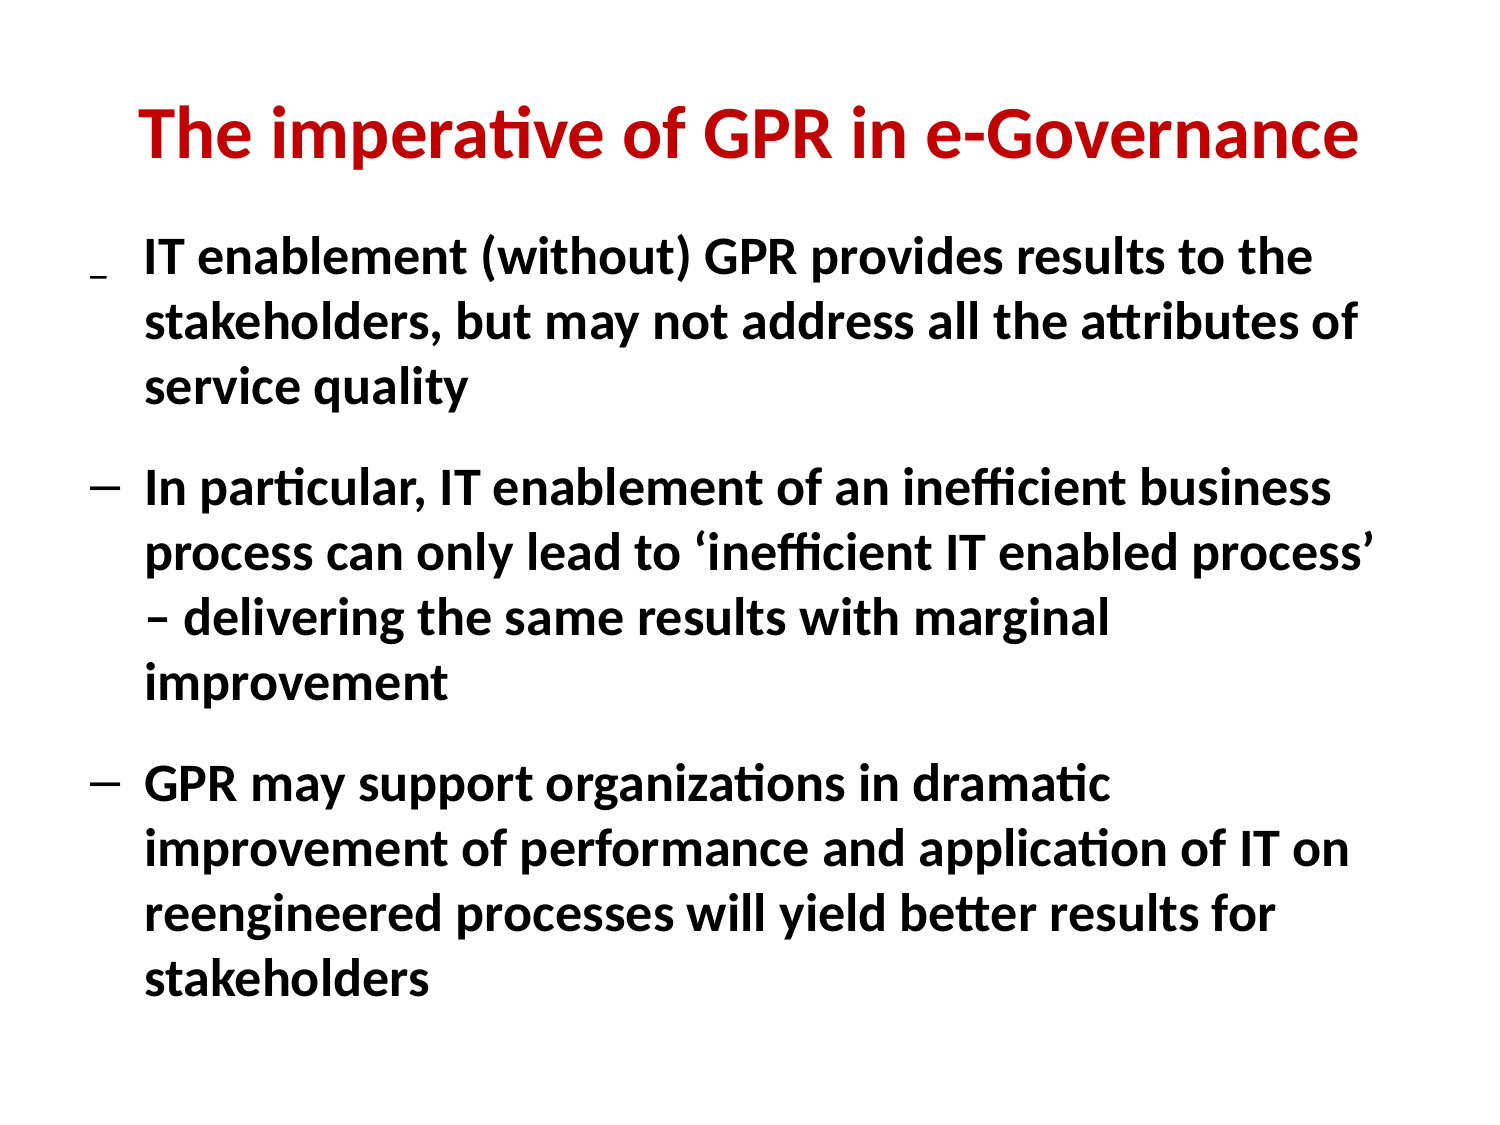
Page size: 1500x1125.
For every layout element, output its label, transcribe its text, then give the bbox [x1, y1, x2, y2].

list _ IT enablement (without) GPR provides results to the stakeholders, but may not address all the attributes of service quality In particular, IT enablement of an inefficient business process can only lead to ‘inefficient IT enabled process’ – delivering the same results with marginal improvement GPR may support organizations in dramatic improvement of performance and application of IT on reengineered processes will yield better results for stakeholders [75, 212, 1425, 1125]
title The imperative of GPR in e-Governance [75, 45, 1425, 212]
